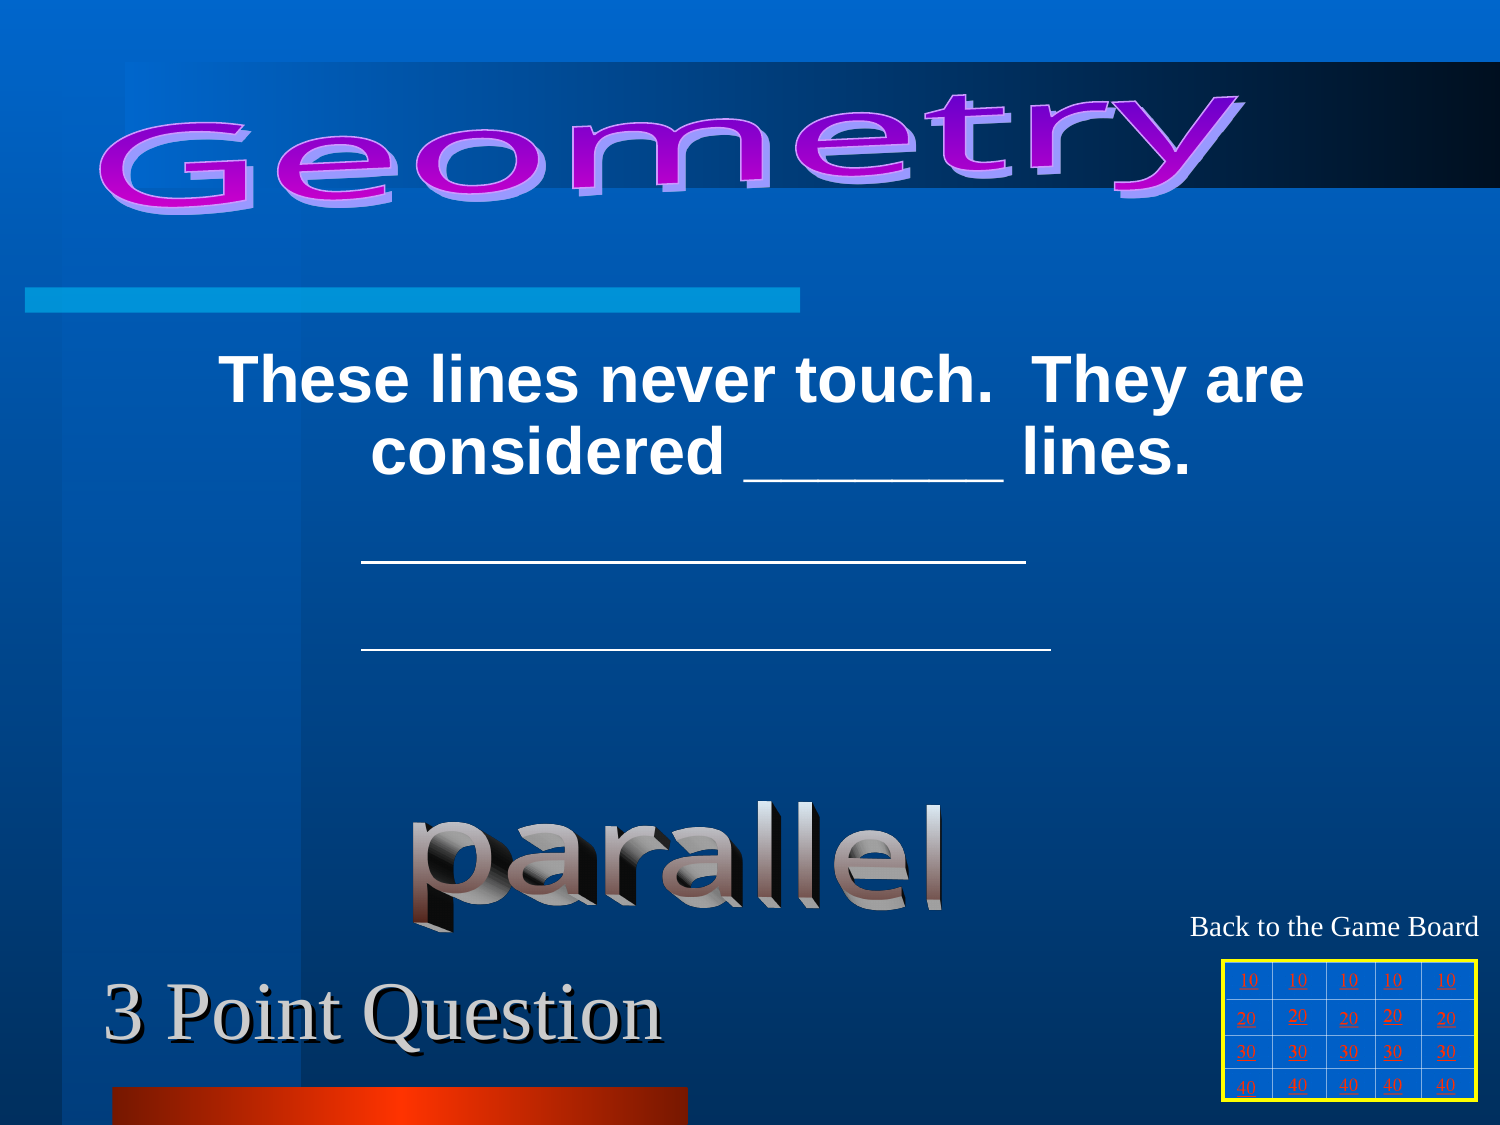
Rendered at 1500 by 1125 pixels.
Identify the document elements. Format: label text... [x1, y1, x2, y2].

list These lines never touch. They are considered _______ lines. [125, 337, 1400, 700]
title 3 Point Question [87, 937, 750, 1075]
text_box Back to the Game Board [1175, 899, 1500, 951]
picture [1224, 962, 1475, 1098]
